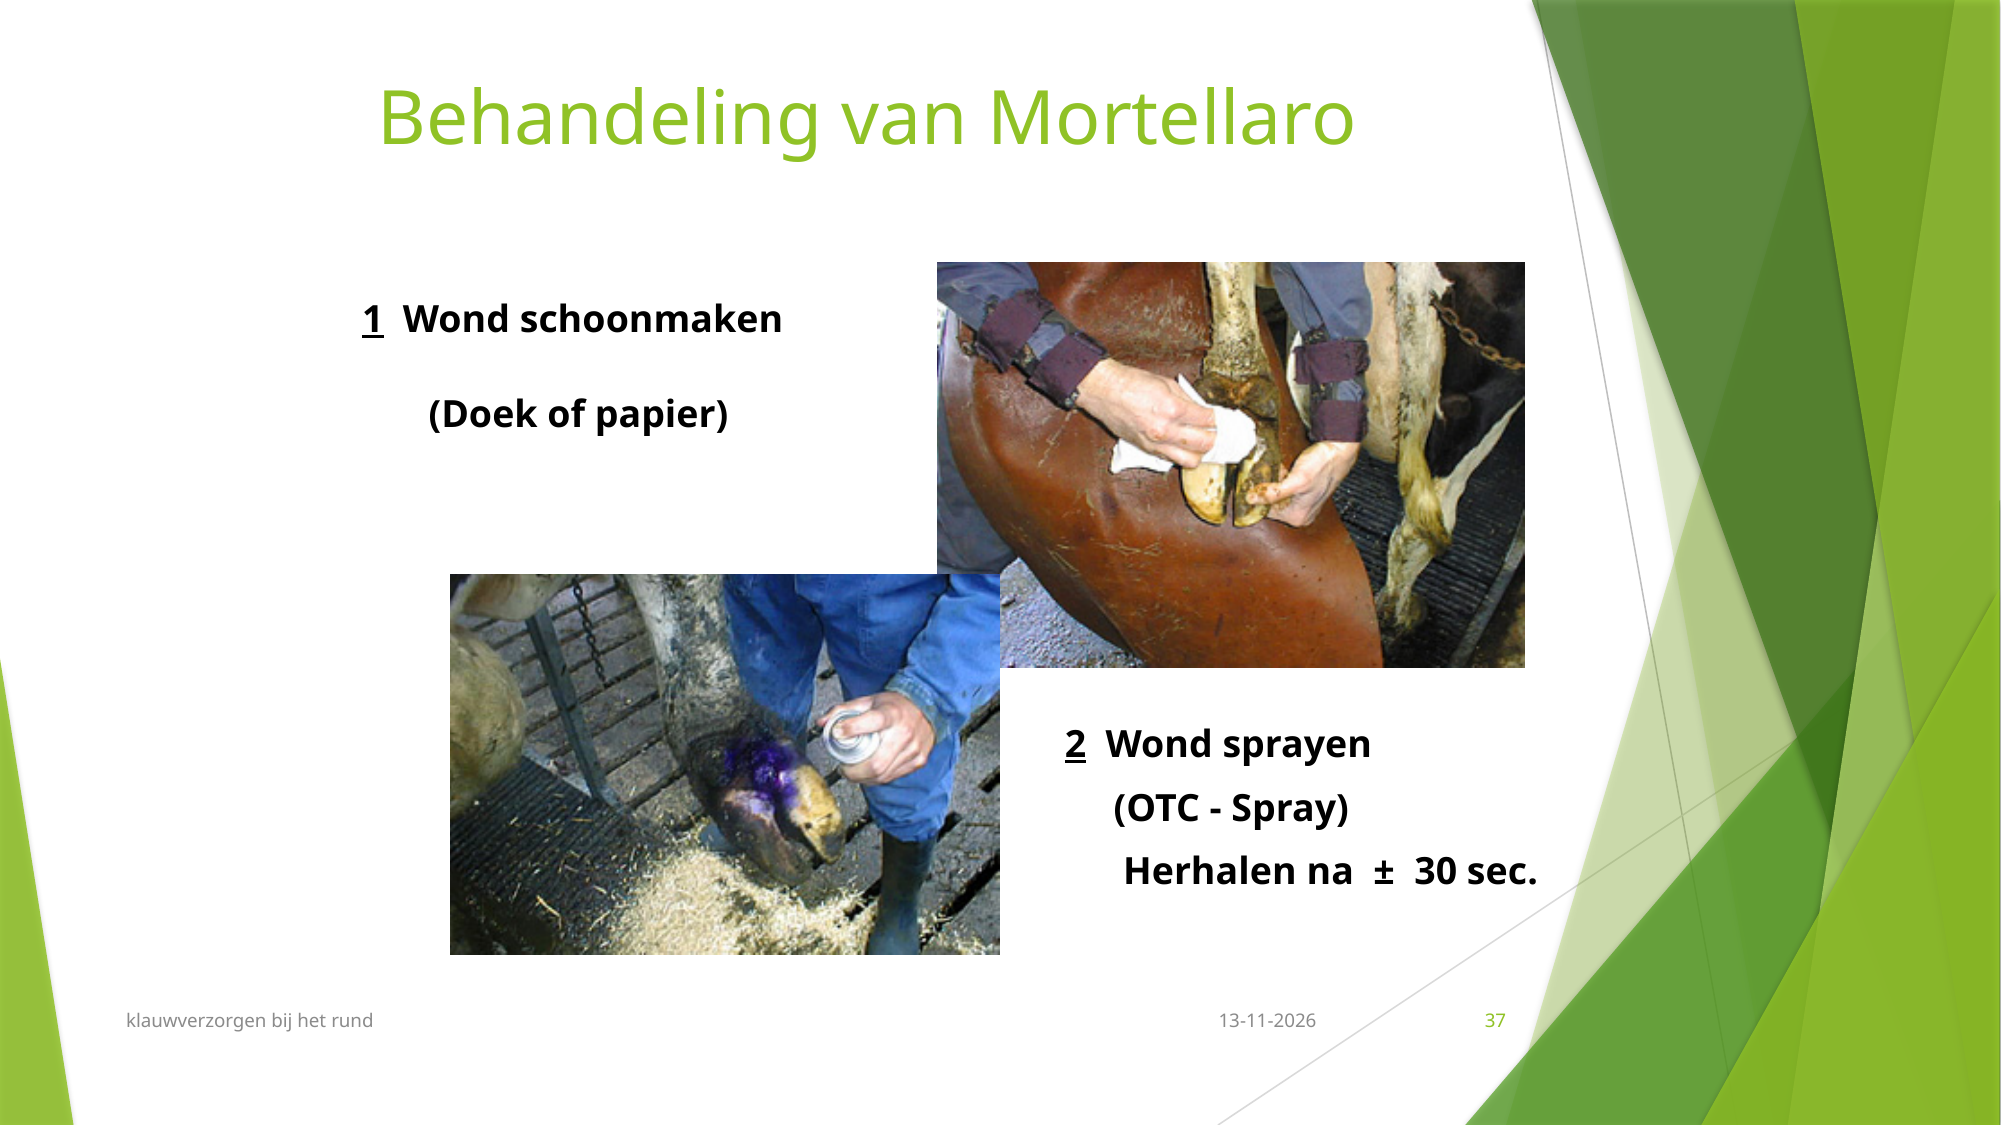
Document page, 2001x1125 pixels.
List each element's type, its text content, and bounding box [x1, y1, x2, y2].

title Behandeling van Mortellaro [362, 62, 1638, 250]
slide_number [1181, 991, 1332, 1051]
slide_number 37 [1409, 991, 1522, 1051]
picture [449, 261, 1526, 955]
text_box 2 Wond sprayen (OTC - Spray) Herhalen na ± 30 sec. [1049, 712, 1738, 900]
text_box 1 Wond schoonmaken (Doek of papier) [337, 287, 932, 447]
footer klauwverzorgen bij het rund [111, 991, 1145, 1051]
